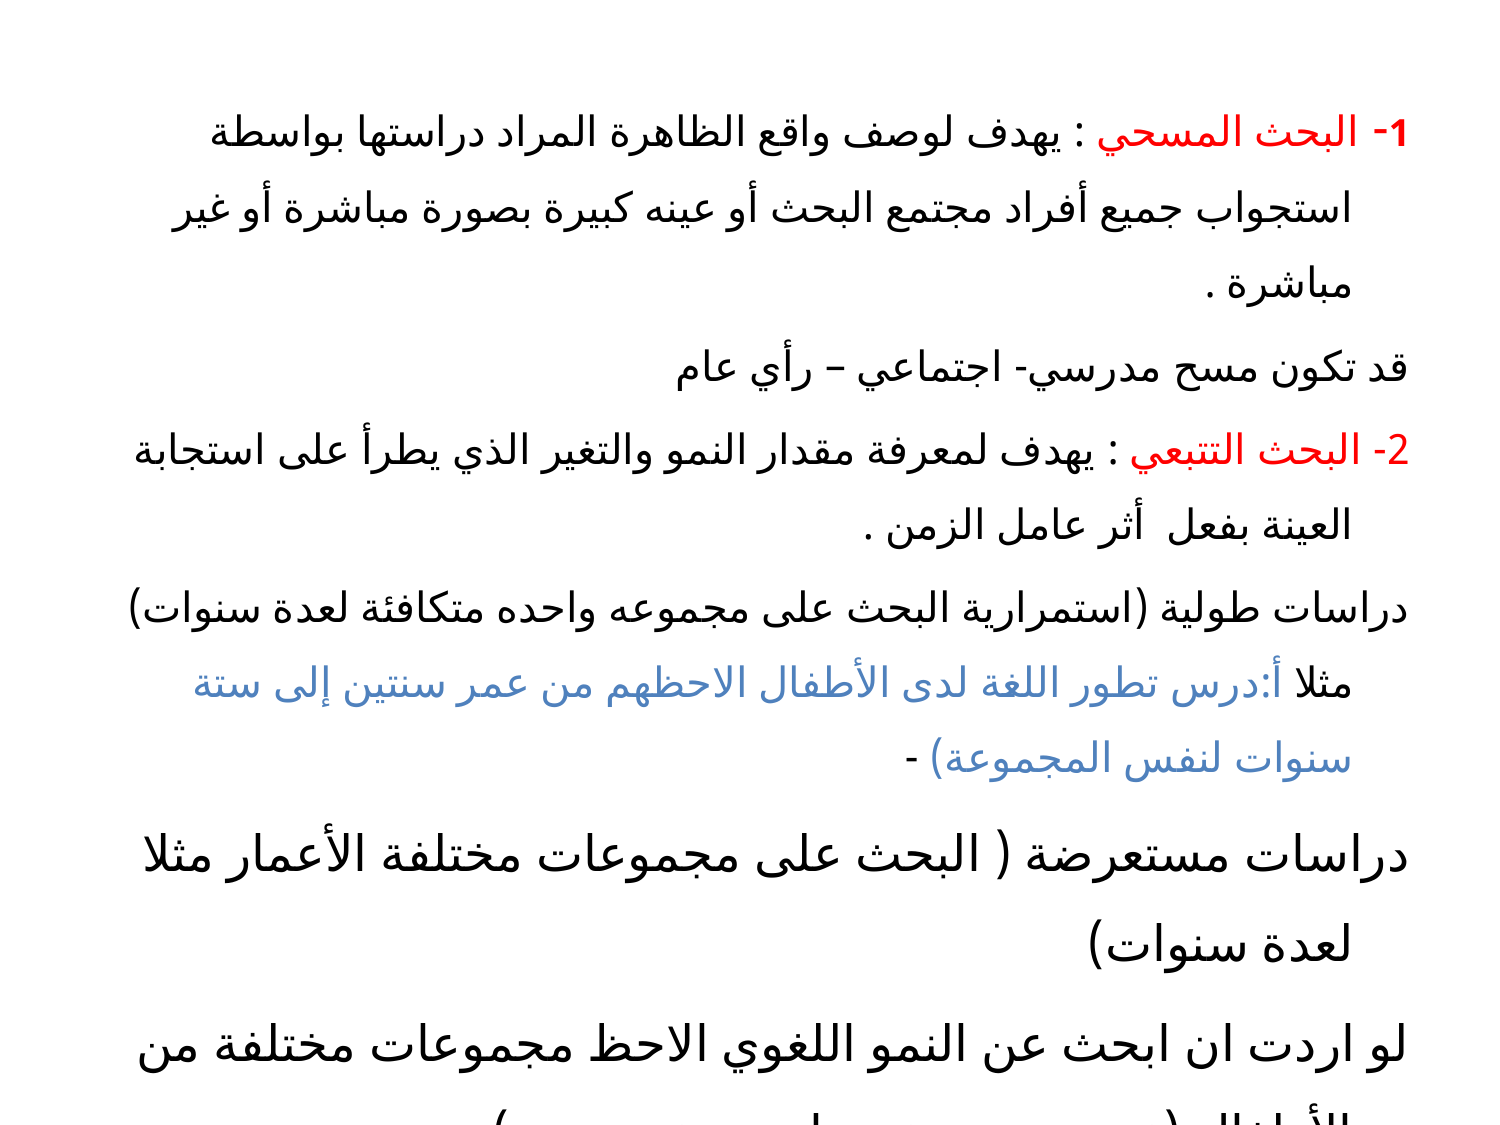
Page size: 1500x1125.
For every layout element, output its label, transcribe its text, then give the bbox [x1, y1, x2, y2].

list 1- البحث المسحي : يهدف لوصف واقع الظاهرة المراد دراستها بواسطة استجواب جميع أفراد مجتمع البحث أو عينه كبيرة بصورة مباشرة أو غير مباشرة . قد تكون مسح مدرسي- اجتماعي – رأي عام 2- البحث التتبعي : يهدف لمعرفة مقدار النمو والتغير الذي يطرأ على استجابة العينة بفعل أثر عامل الزمن . دراسات طولية (استمرارية البحث على مجموعه واحده متكافئة لعدة سنوات) مثلا أ:درس تطور اللغة لدى الأطفال الاحظهم من عمر سنتين إلى ستة سنوات لنفس المجموعة) - دراسات مستعرضة ( البحث على مجموعات مختلفة الأعمار مثلا لعدة سنوات) لو اردت ان ابحث عن النمو اللغوي الاحظ مجموعات مختلفة من الأطفال (عمر سنتين-عمر اربع – عمر سته) 3- البحث الوثائقي : يهدف لوصف واقع الظاهرة المراد دراستها بواسطة استنتاج الادله والبراهين التي تجيب عن أسئلة البحث المستمدة من الكتب والوثائق ..الخ [75, 58, 1425, 1005]
